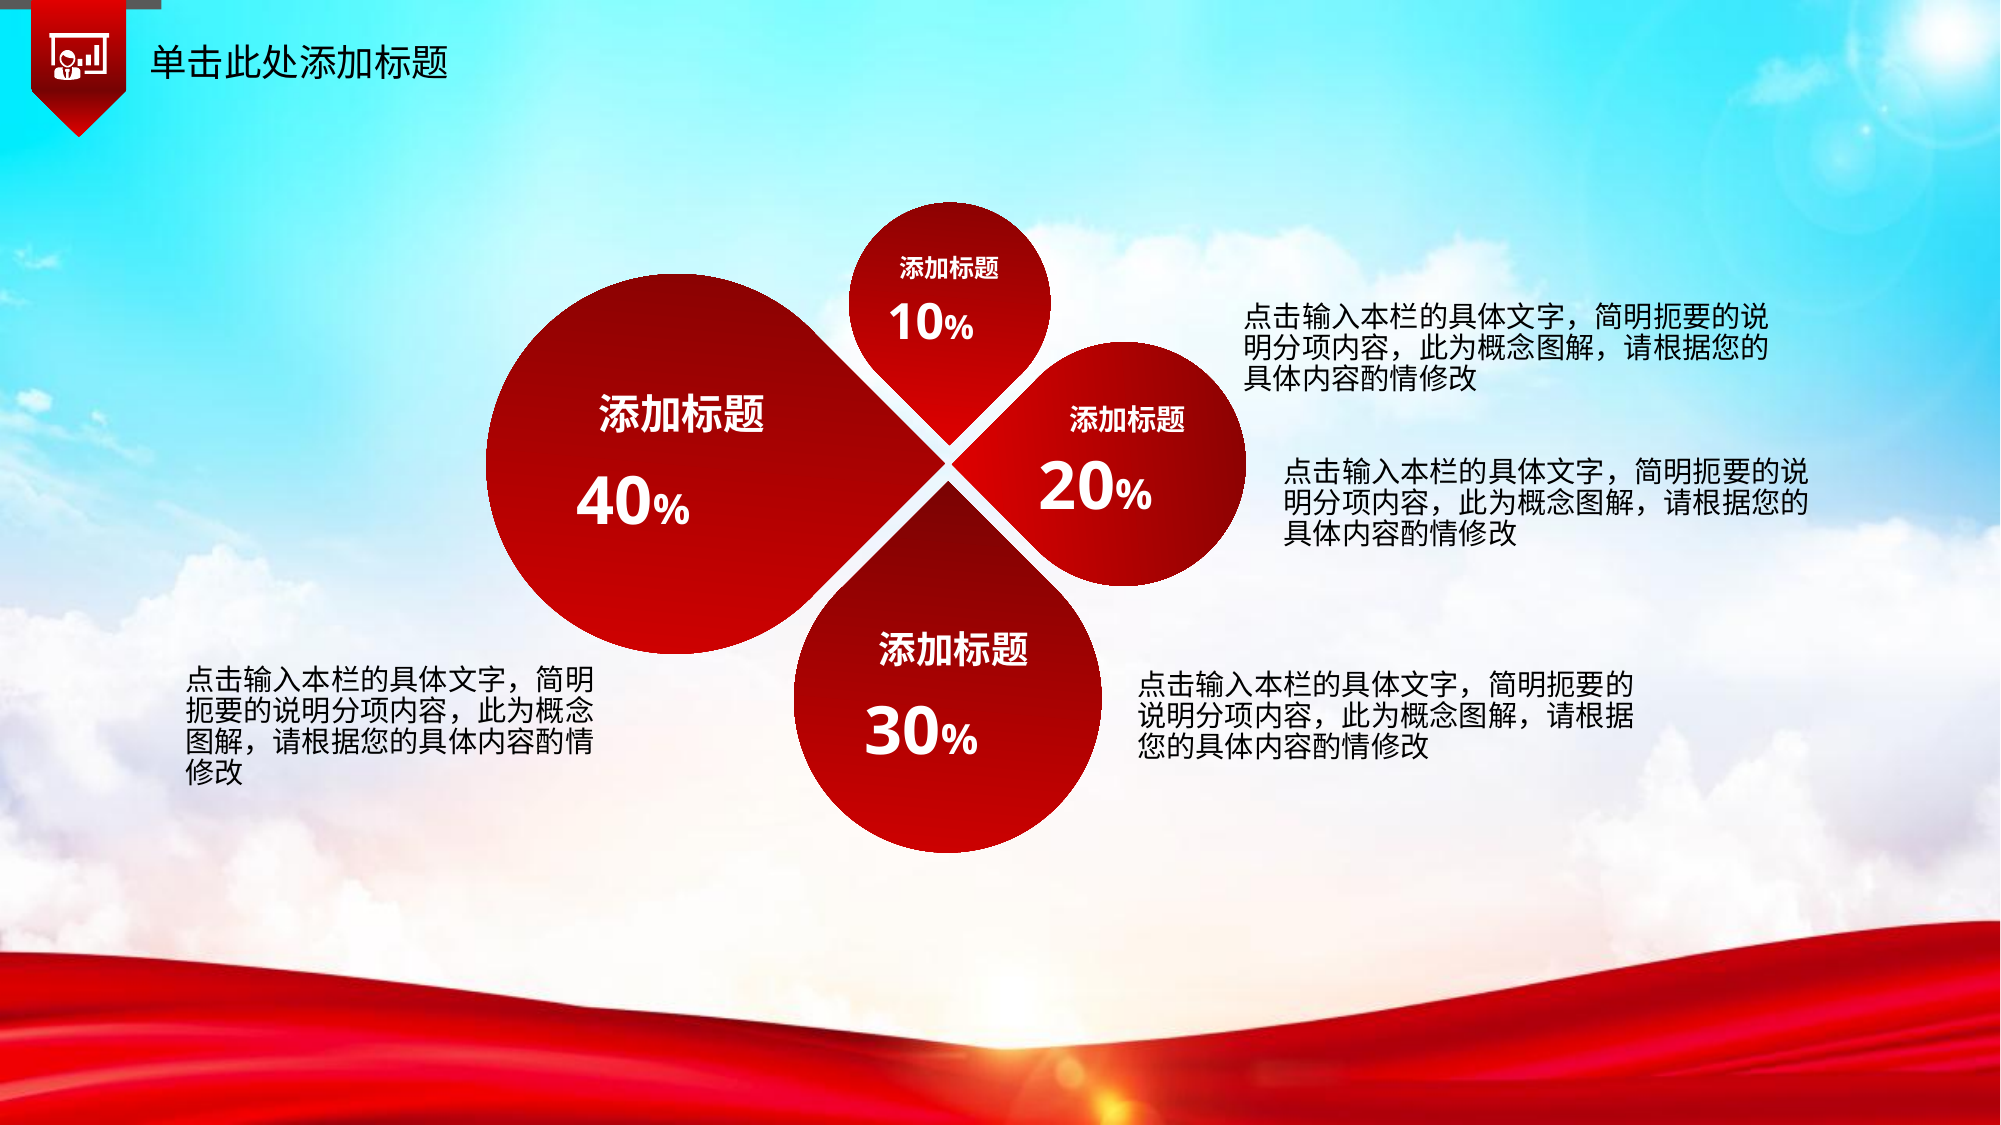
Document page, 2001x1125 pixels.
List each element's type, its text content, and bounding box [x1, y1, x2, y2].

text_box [464, 264, 866, 664]
text_box [0, 0, 31, 10]
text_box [843, 191, 1056, 404]
text_box [127, 0, 162, 10]
text_box 点击输入本栏的具体文字，简明扼要的说明分项内容，此为概念图解，请根据您的具体内容酌情修改 [1137, 669, 1650, 764]
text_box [31, 0, 127, 138]
text_box 单击此处添加标题 [137, 33, 472, 90]
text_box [1002, 335, 1260, 593]
text_box 点击输入本栏的具体文字，简明扼要的说明分项内容，此为概念图解，请根据您的具体内容酌情修改 [185, 664, 623, 790]
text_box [785, 546, 1110, 871]
text_box 点击输入本栏的具体文字，简明扼要的说明分项内容，此为概念图解，请根据您的具体内容酌情修改 [1283, 456, 1822, 551]
text_box 点击输入本栏的具体文字，简明扼要的说明分项内容，此为概念图解，请根据您的具体内容酌情修改 [1243, 301, 1792, 396]
picture [0, 0, 2001, 1125]
